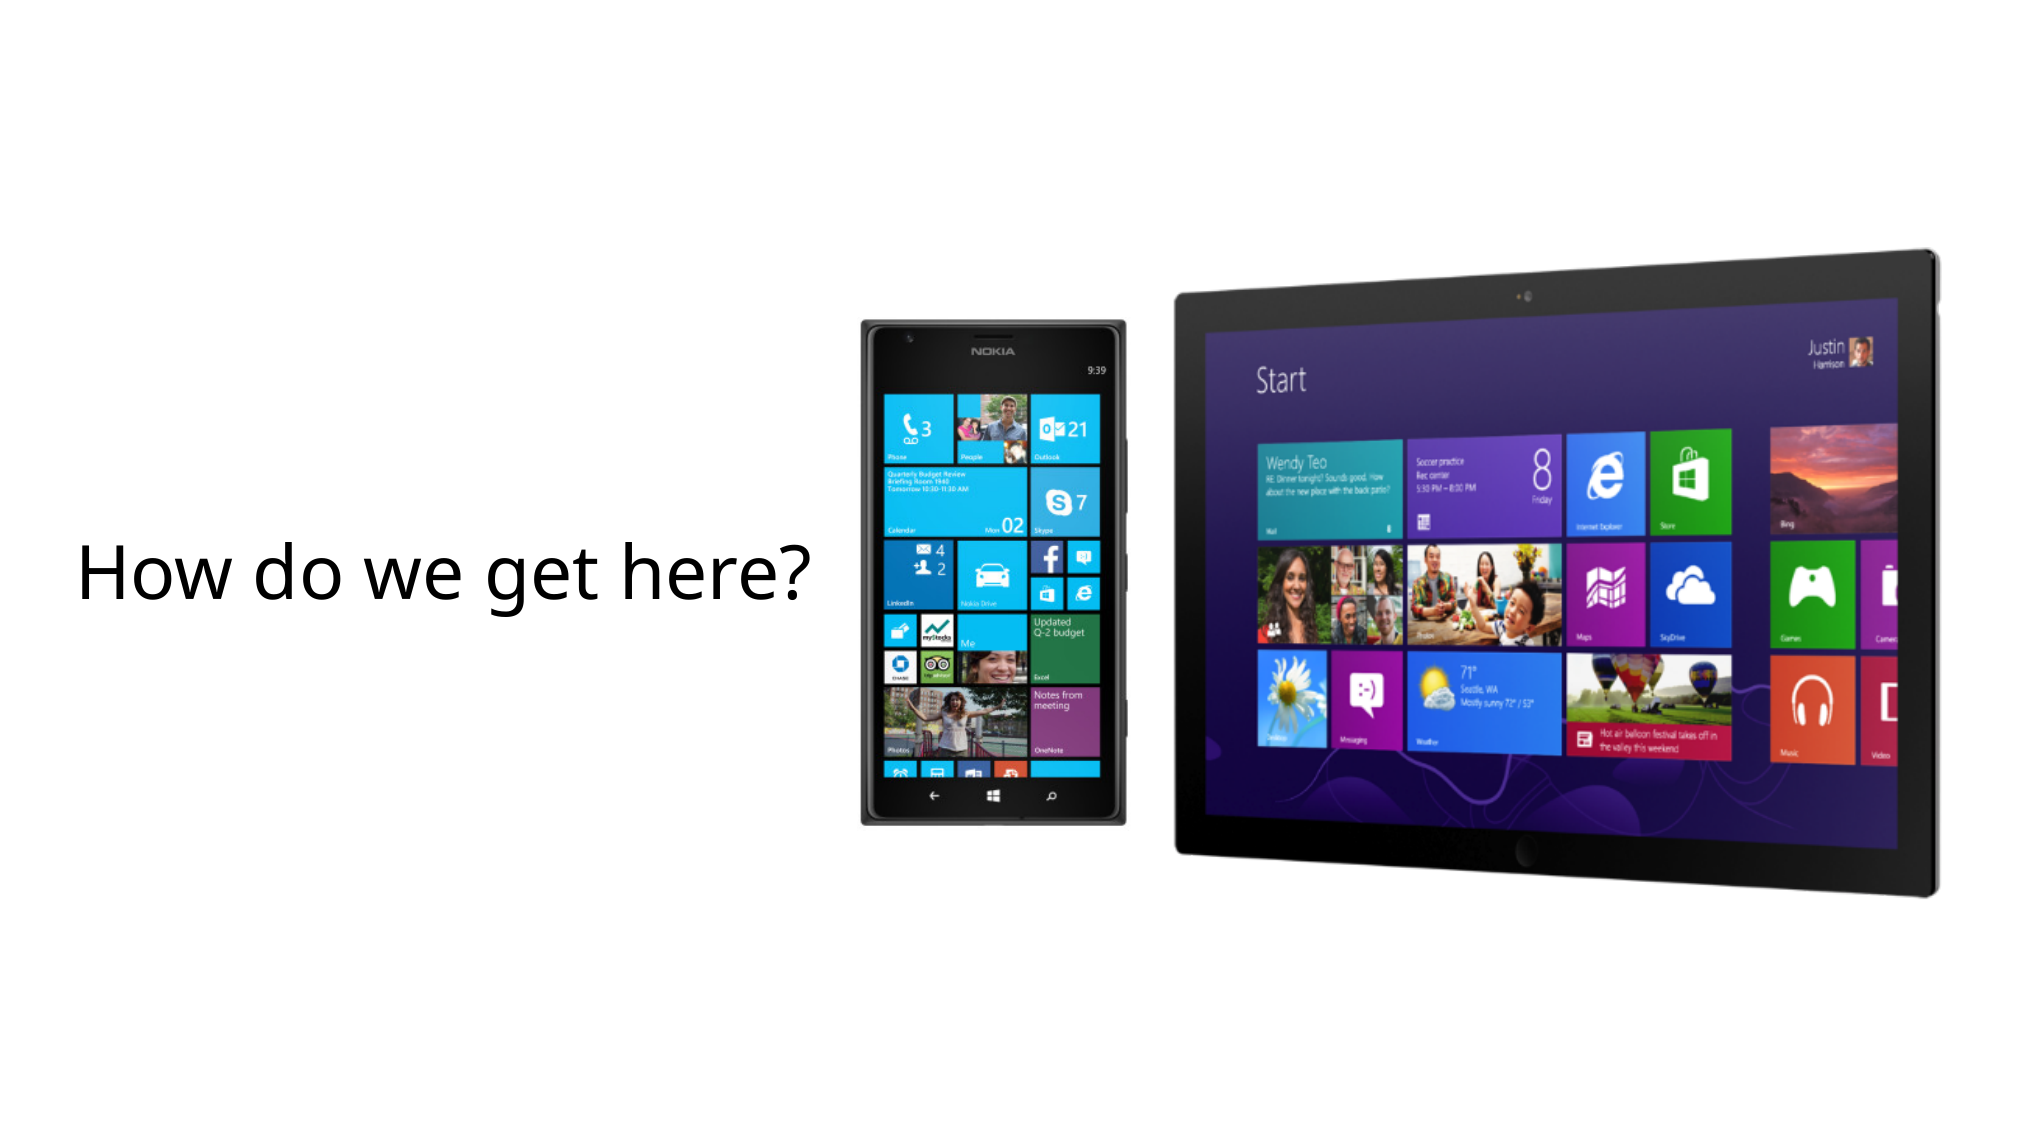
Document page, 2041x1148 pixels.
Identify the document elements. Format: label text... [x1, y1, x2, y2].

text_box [857, 316, 1134, 831]
picture [1044, 117, 2041, 1030]
list How do we get here? [45, 498, 857, 649]
